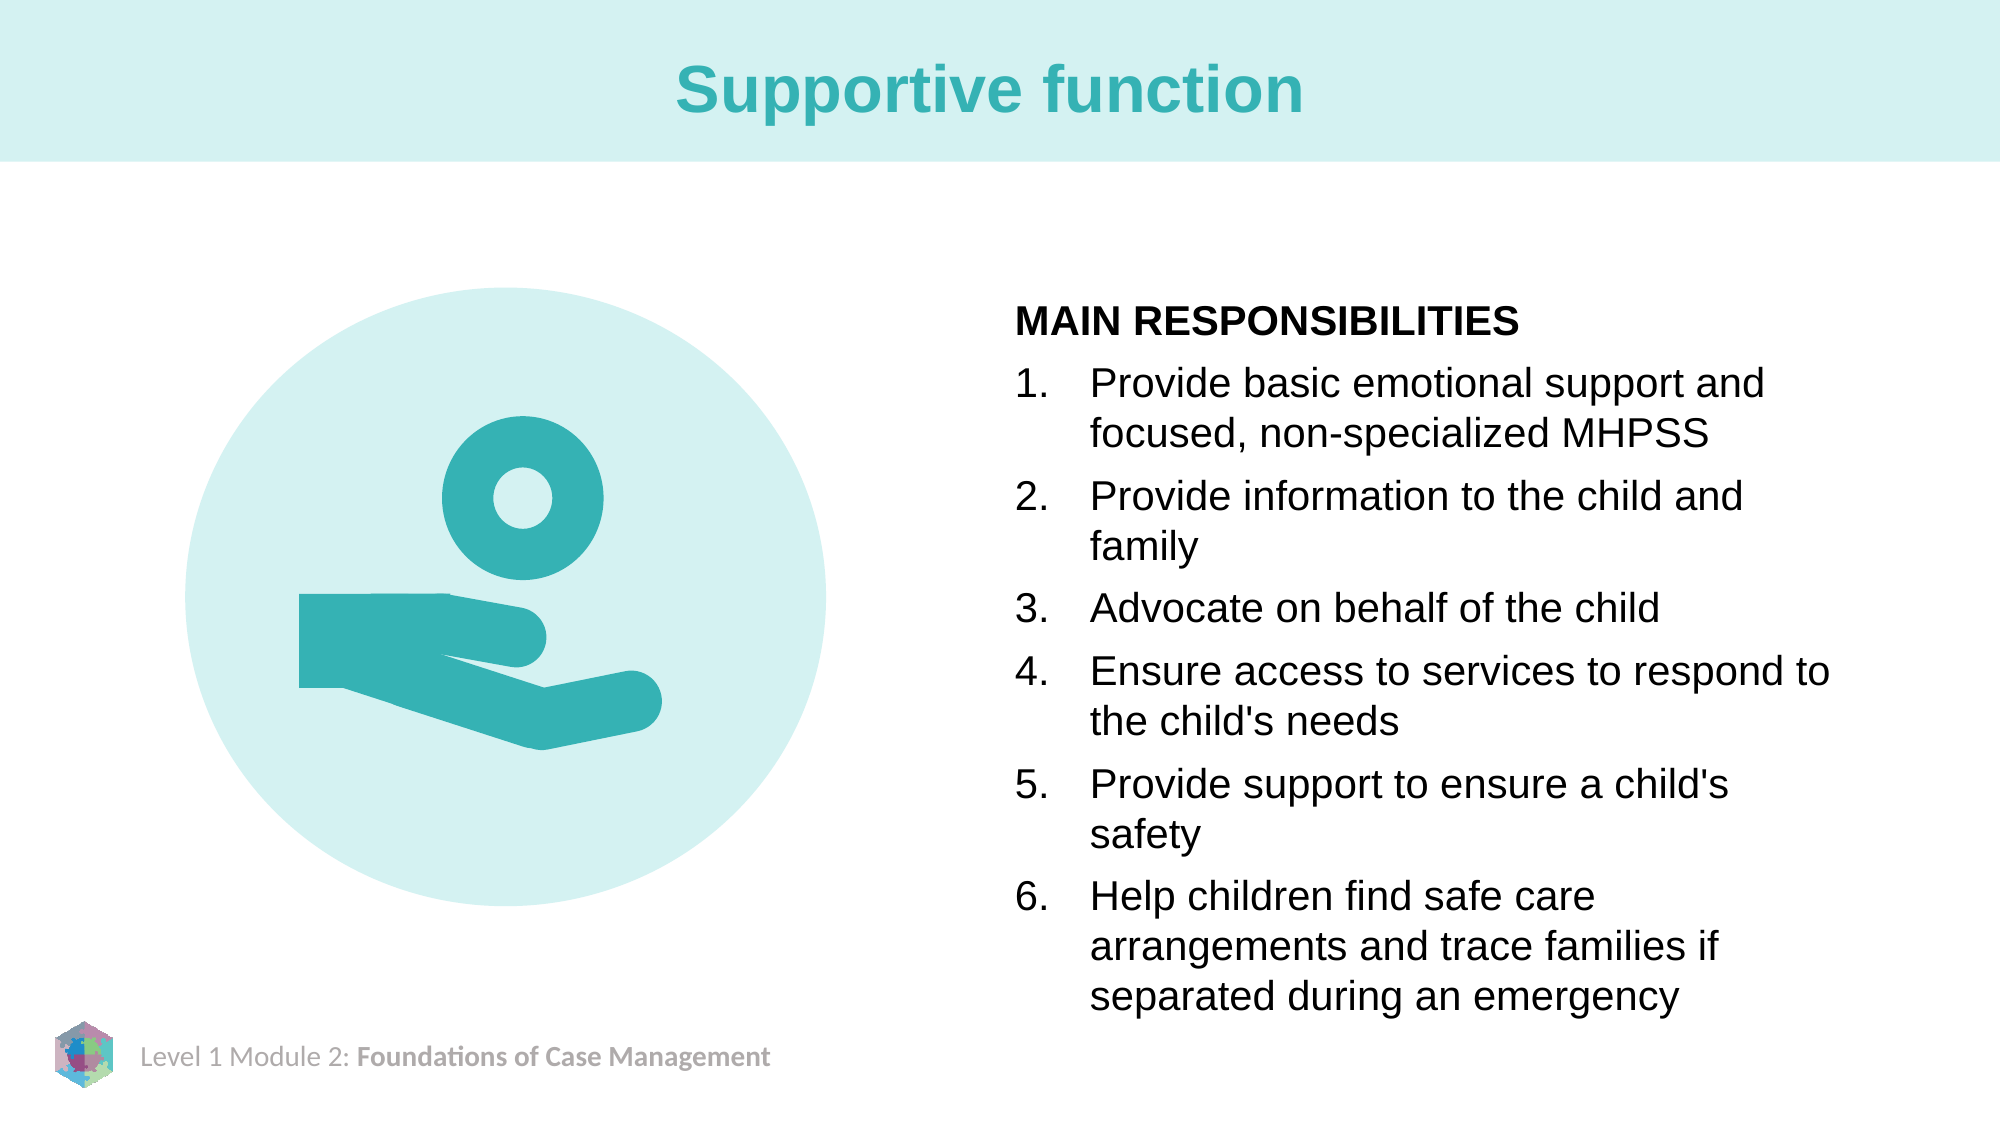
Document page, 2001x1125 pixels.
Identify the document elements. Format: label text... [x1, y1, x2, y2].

title Supportive function [137, 19, 1863, 163]
picture [55, 1021, 113, 1088]
text_box MAIN RESPONSIBILITIES Provide basic emotional support and focused, non-specialized MHPSS​ Provide information to the child and family Advocate on behalf of the child Ensure access to services to respond to the child's needs ​ Provide support to ensure a child's safety Help children find safe care arrangements and trace families if separated during an emergency​ [999, 286, 1855, 1027]
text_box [185, 287, 827, 907]
